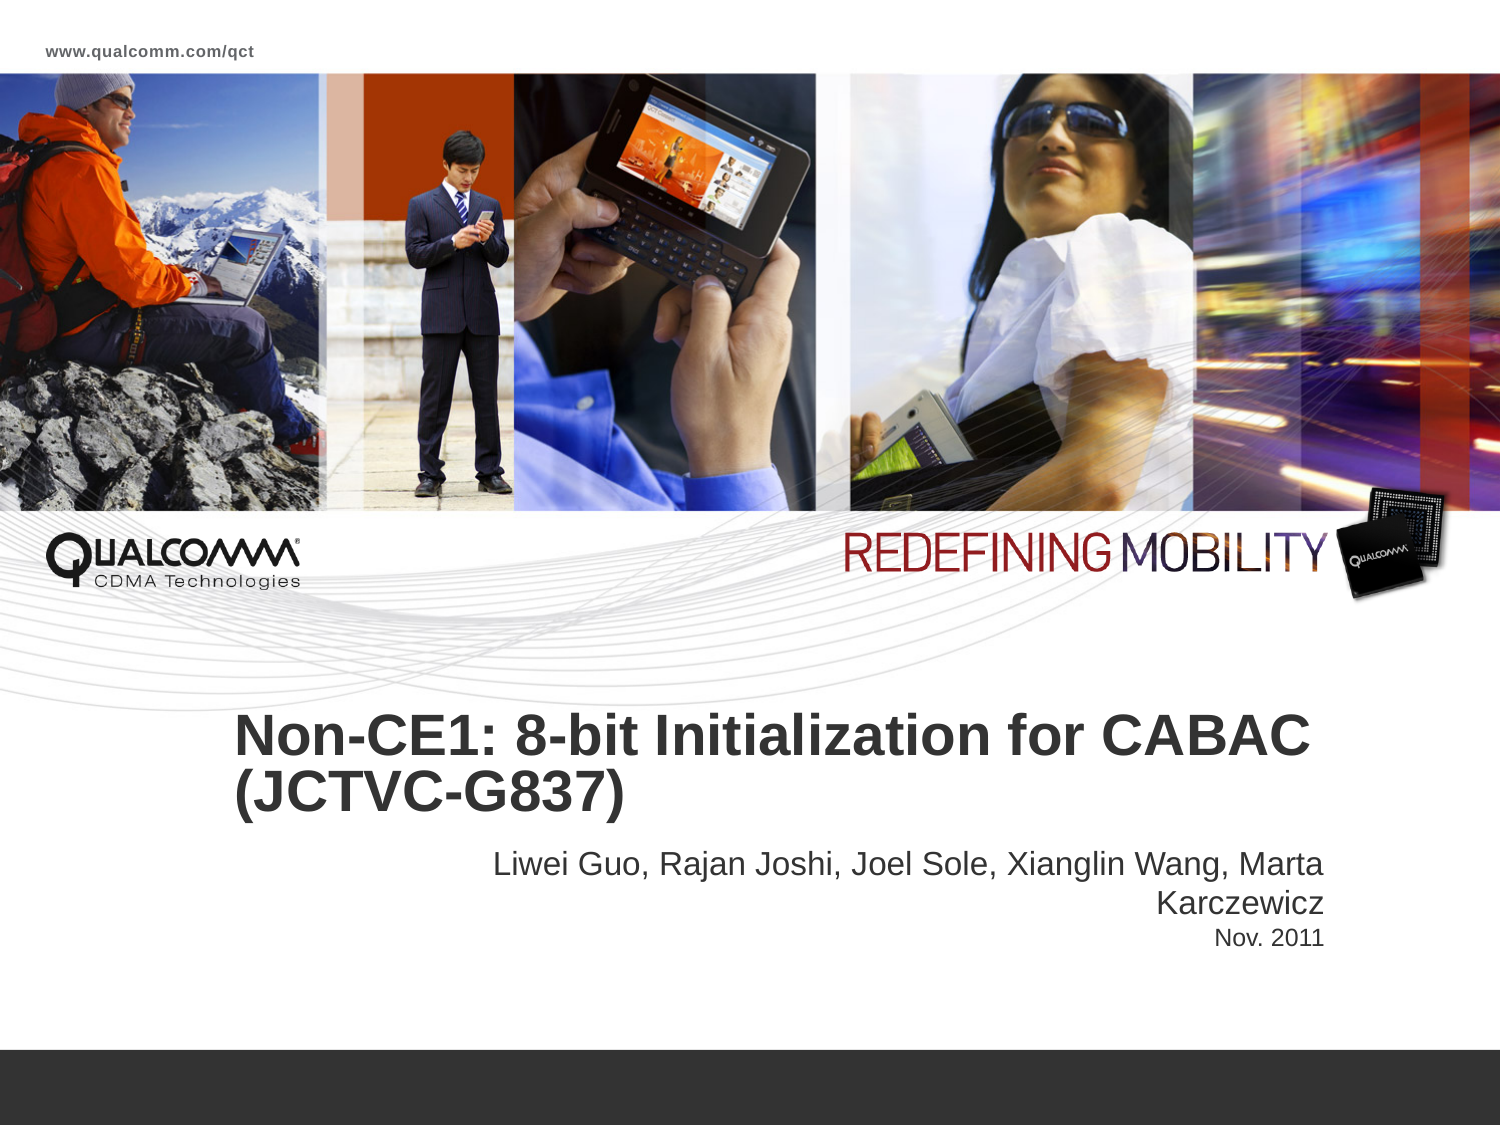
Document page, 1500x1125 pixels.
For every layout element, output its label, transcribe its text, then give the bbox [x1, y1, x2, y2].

picture [30, 1048, 372, 1052]
title Non-CE1: 8-bit Initialization for CABAC (JCTVC-G837) [219, 589, 1478, 831]
subtitle Liwei Guo, Rajan Joshi, Joel Sole, Xianglin Wang, Marta Karczewicz Nov. 2011 [343, 833, 1341, 936]
picture [0, 12, 1500, 744]
